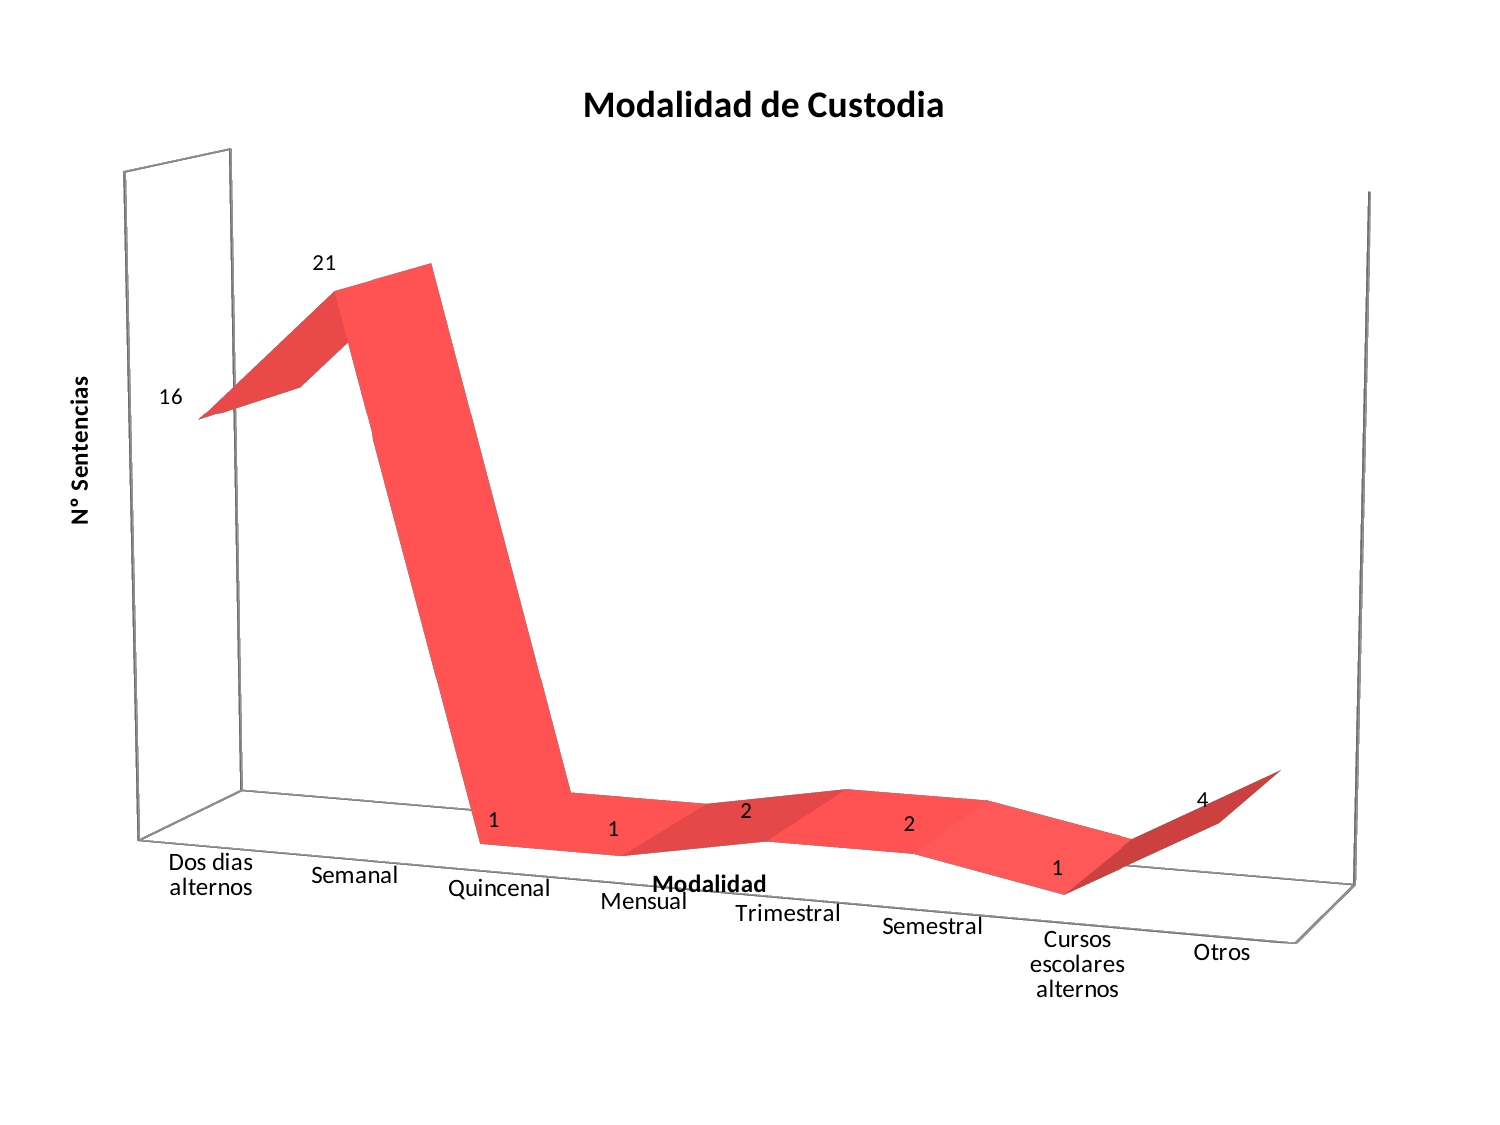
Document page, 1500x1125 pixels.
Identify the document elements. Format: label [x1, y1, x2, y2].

chart [29, 30, 1471, 1062]
